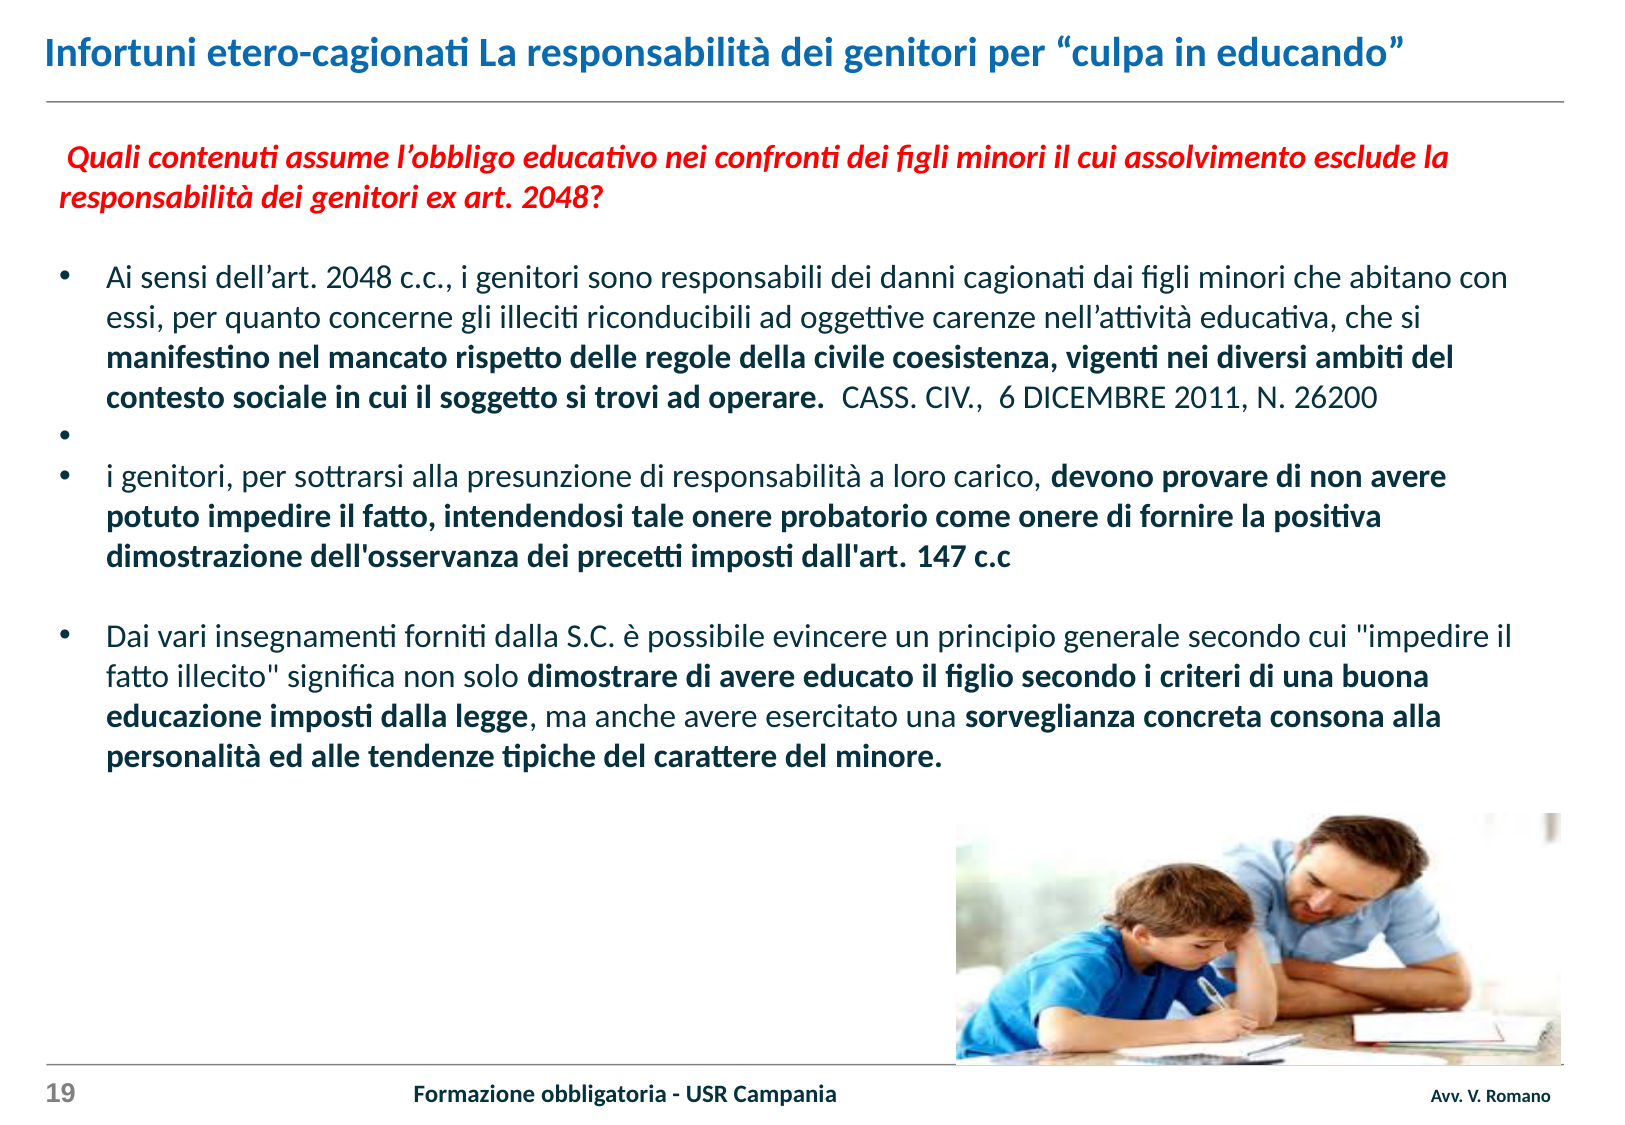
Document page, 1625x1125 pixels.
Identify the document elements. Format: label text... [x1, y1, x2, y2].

text_box Infortuni etero-cagionati La responsabilità dei genitori per “culpa in educando” [44, 24, 1561, 91]
text_box Quali contenuti assume l’obbligo educativo nei confronti dei figli minori il cui assolvimento esclude la responsabilità dei genitori ex art. 2048? Ai sensi dell’art. 2048 c.c., i genitori sono responsabili dei danni cagionati dai figli minori che abitano con essi, per quanto concerne gli illeciti riconducibili ad oggettive carenze nell’attività educativa, che si manifestino nel mancato rispetto delle regole della civile coesistenza, vigenti nei diversi ambiti del contesto sociale in cui il soggetto si trovi ad operare. CASS. CIV., 6 DICEMBRE 2011, N. 26200 i genitori, per sottrarsi alla presunzione di responsabilità a loro carico, devono provare di non avere potuto impedire il fatto, intendendosi tale onere probatorio come onere di fornire la positiva dimostrazione dell'osservanza dei precetti imposti dall'art. 147 c.c Dai vari insegnamenti forniti dalla S.C. è possibile evincere un principio generale secondo cui "impedire il fatto illecito" significa non solo dimostrare di avere educato il figlio secondo i criteri di una buona educazione imposti dalla legge, ma anche avere esercitato una sorveglianza concreta consona alla personalità ed alle tendenze tipiche del carattere del minore. [44, 127, 1561, 1065]
picture [956, 813, 1562, 1065]
